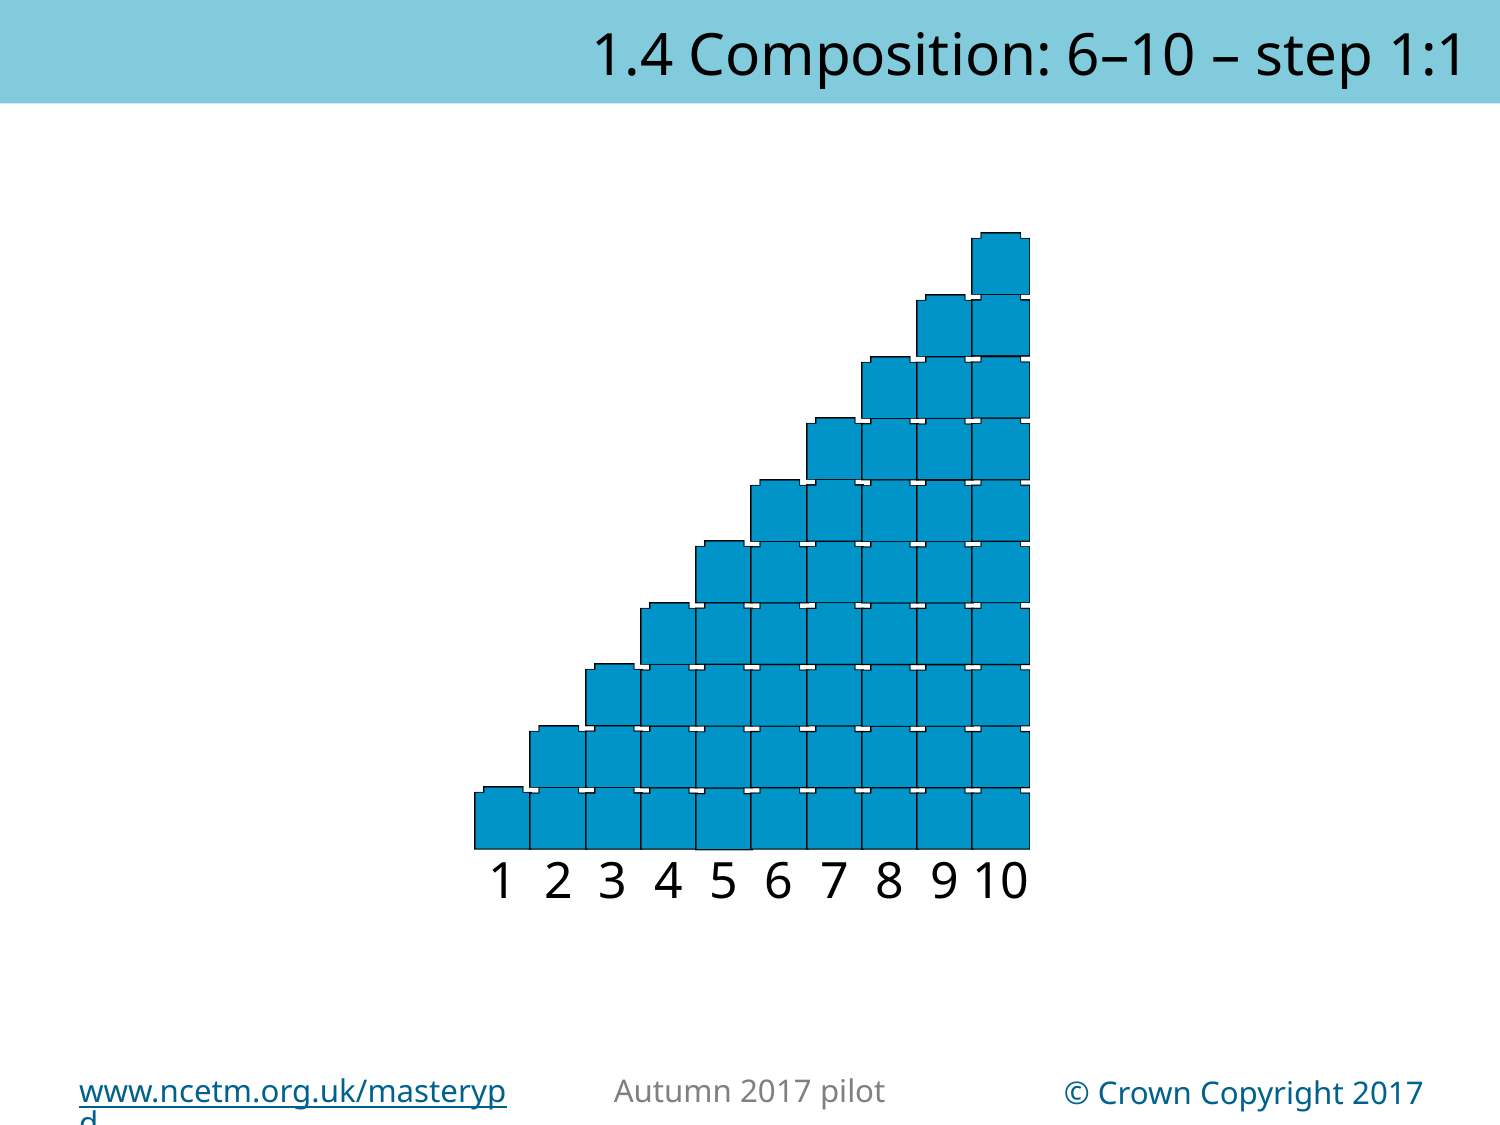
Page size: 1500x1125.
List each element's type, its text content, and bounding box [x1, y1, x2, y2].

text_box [474, 786, 524, 918]
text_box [584, 663, 635, 918]
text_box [916, 294, 954, 918]
list 1.4 Composition: 6–10 – step 1:1 [0, 0, 1500, 104]
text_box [860, 356, 911, 918]
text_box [695, 540, 745, 918]
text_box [750, 478, 800, 918]
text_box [805, 417, 855, 918]
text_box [640, 602, 690, 918]
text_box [529, 724, 579, 918]
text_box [959, 232, 1042, 918]
